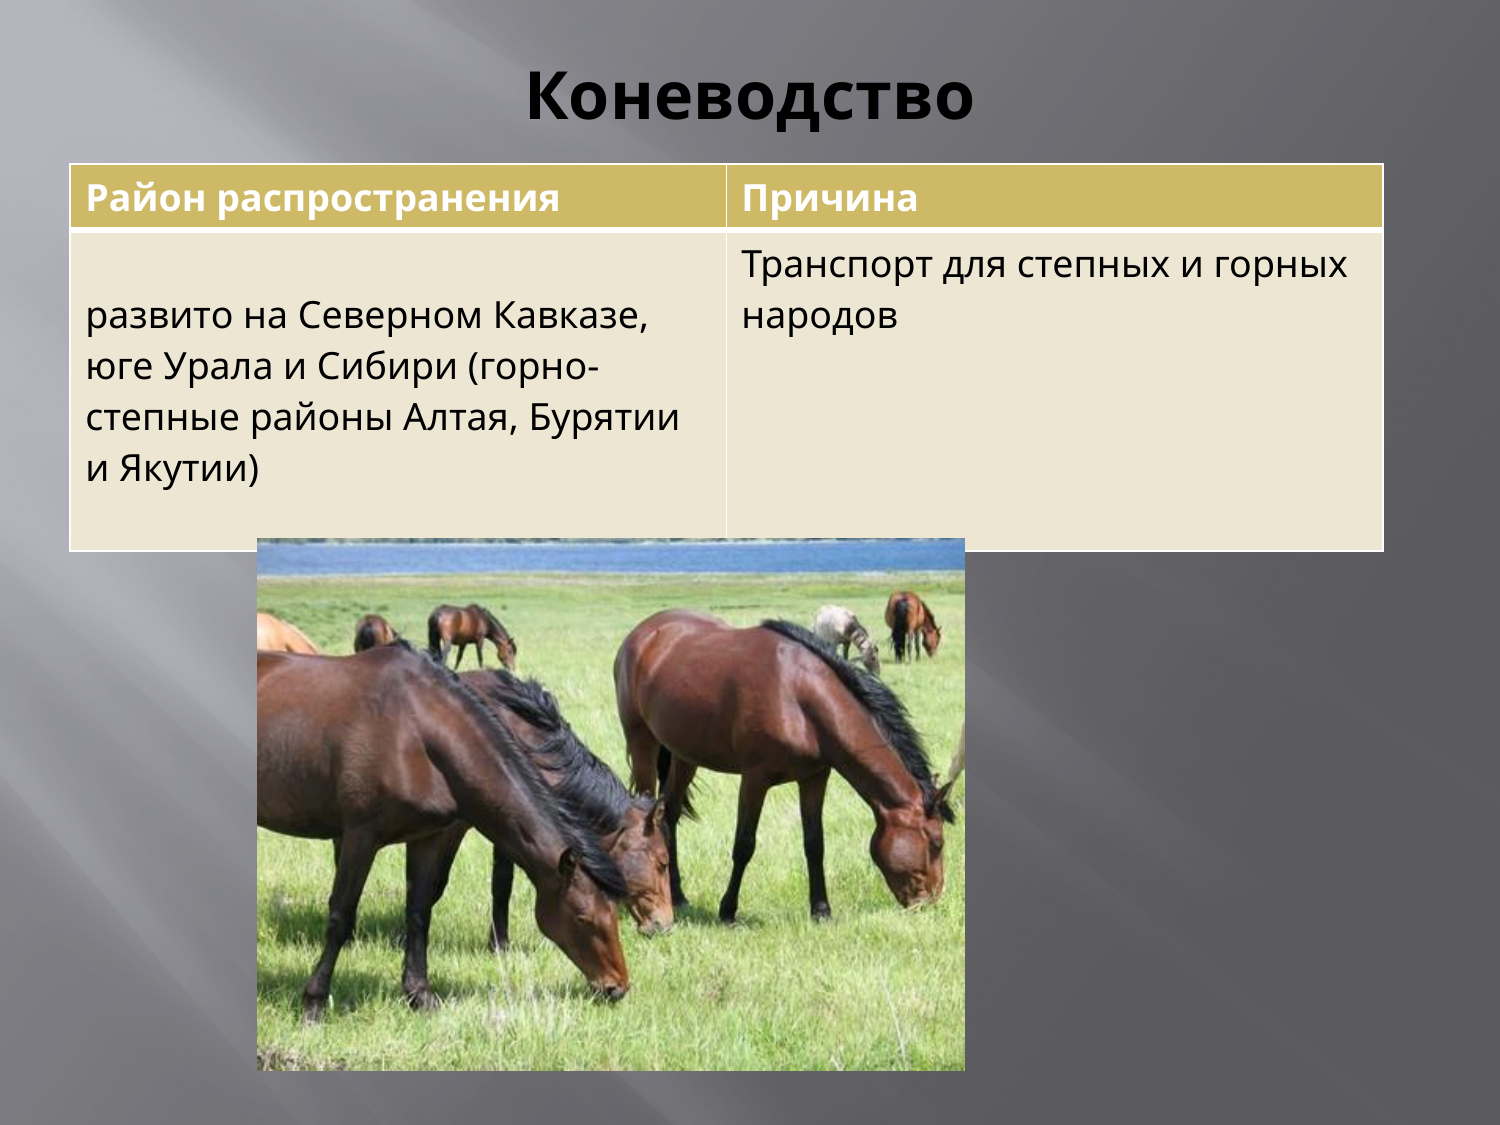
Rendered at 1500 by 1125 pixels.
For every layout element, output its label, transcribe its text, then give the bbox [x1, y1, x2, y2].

table_header Причина [727, 165, 1382, 227]
picture [257, 538, 965, 1071]
title Коневодство [75, 45, 1425, 141]
table_cell развито на Северном Кавказе, юге Урала и Сибири (горно-степные районы Алтая, Бурятии и Якутии) [71, 233, 726, 550]
table_cell Транспорт для степных и горных народов [727, 233, 1382, 550]
table_header Район распространения [71, 165, 726, 227]
